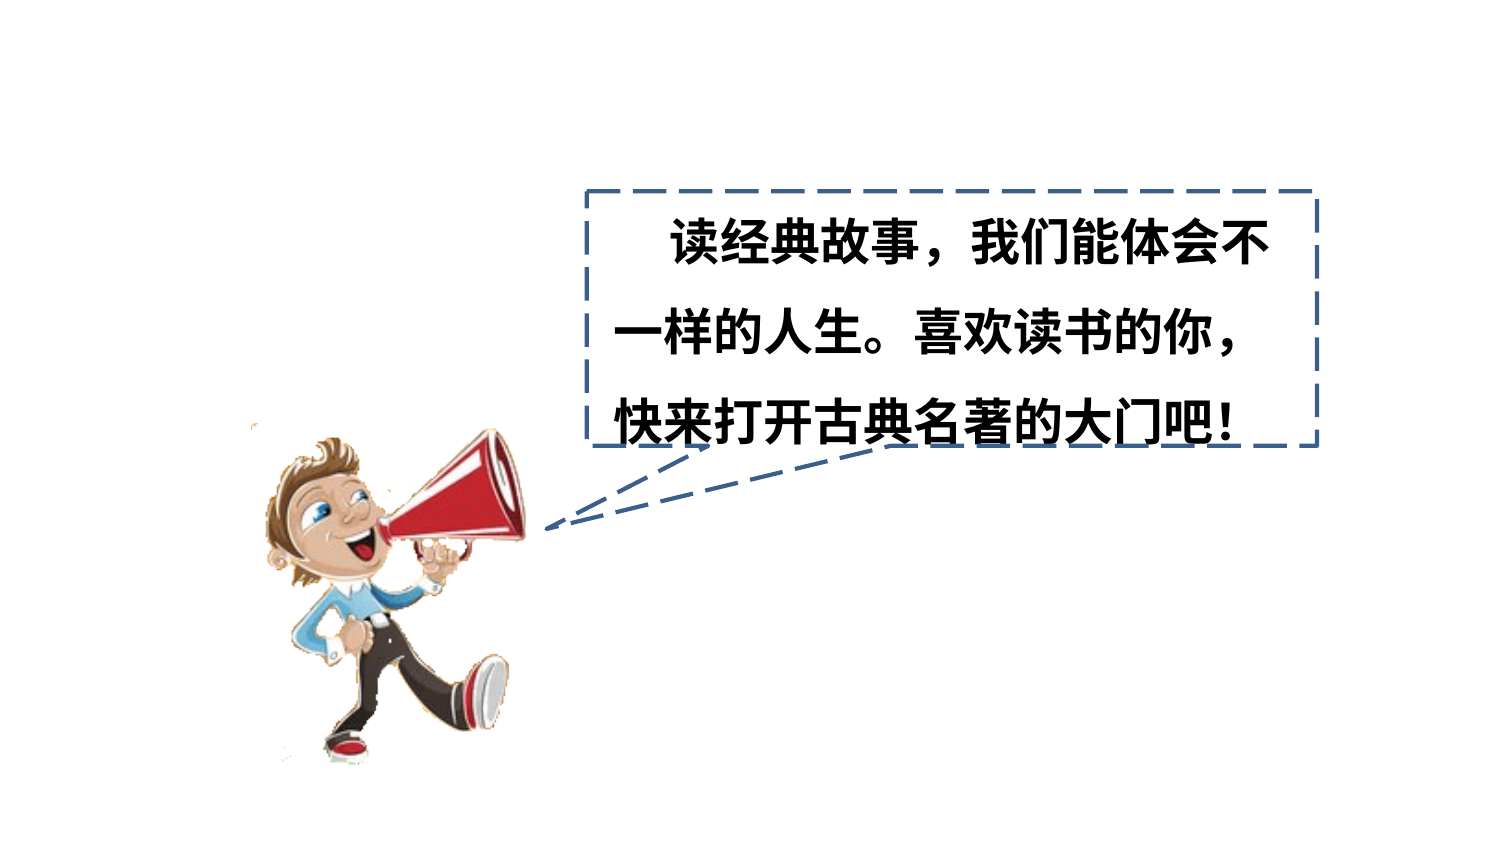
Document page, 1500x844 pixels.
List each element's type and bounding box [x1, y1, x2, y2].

picture [251, 423, 530, 769]
text_box [586, 172, 1318, 552]
